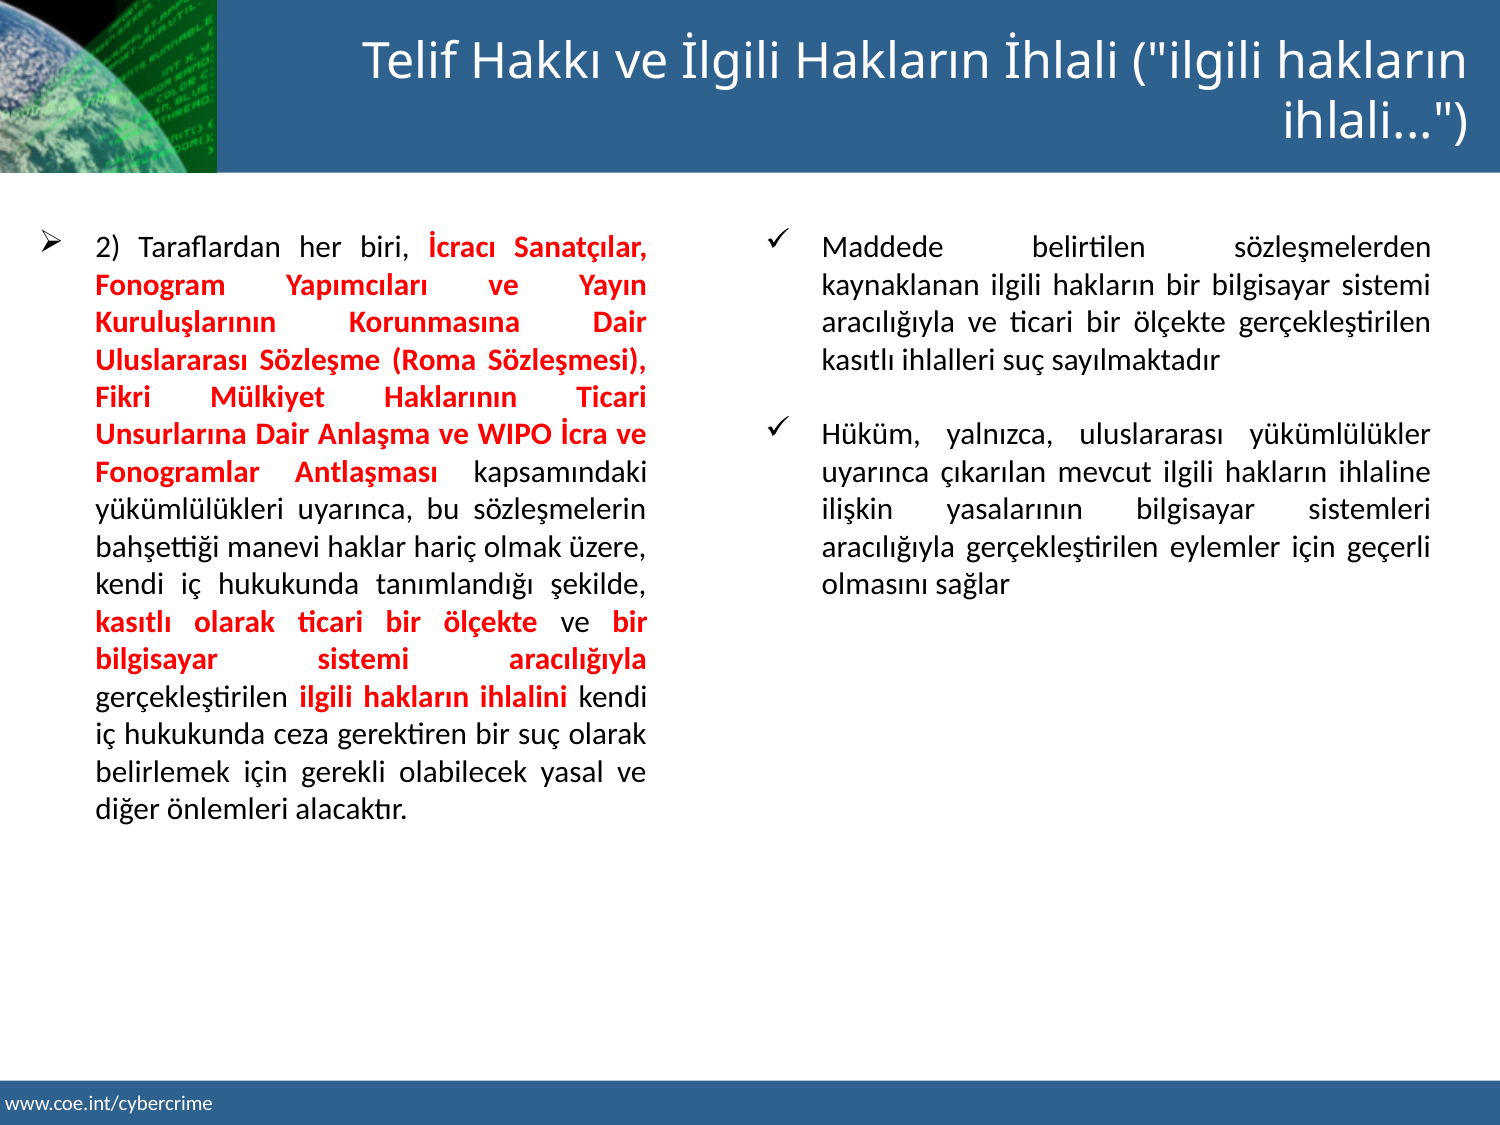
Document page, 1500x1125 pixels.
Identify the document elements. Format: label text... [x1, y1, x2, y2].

text_box Telif Hakkı ve İlgili Hakların İhlali ("ilgili hakların ihlali...") [231, 21, 1484, 156]
text_box 2) Taraflardan her biri, İcracı Sanatçılar, Fonogram Yapımcıları ve Yayın Kuruluşlarının Korunmasına Dair Uluslararası Sözleşme (Roma Sözleşmesi), Fikri Mülkiyet Haklarının Ticari Unsurlarına Dair Anlaşma ve WIPO İcra ve Fonogramlar Antlaşması kapsamındaki yükümlülükleri uyarınca, bu sözleşmelerin bahşettiği manevi haklar hariç olmak üzere, kendi iç hukukunda tanımlandığı şekilde, kasıtlı olarak ticari bir ölçekte ve bir bilgisayar sistemi aracılığıyla gerçekleştirilen ilgili hakların ihlalini kendi iç hukukunda ceza gerektiren bir suç olarak belirlemek için gerekli olabilecek yasal ve diğer önlemleri alacaktır. [24, 219, 663, 834]
picture [0, 0, 217, 173]
text_box Maddede belirtilen sözleşmelerden kaynaklanan ilgili hakların bir bilgisayar sistemi aracılığıyla ve ticari bir ölçekte gerçekleştirilen kasıtlı ihlalleri suç sayılmaktadır Hüküm, yalnızca, uluslararası yükümlülükler uyarınca çıkarılan mevcut ilgili hakların ihlaline ilişkin yasalarının bilgisayar sistemleri aracılığıyla gerçekleştirilen eylemler için geçerli olmasını sağlar [750, 219, 1448, 609]
